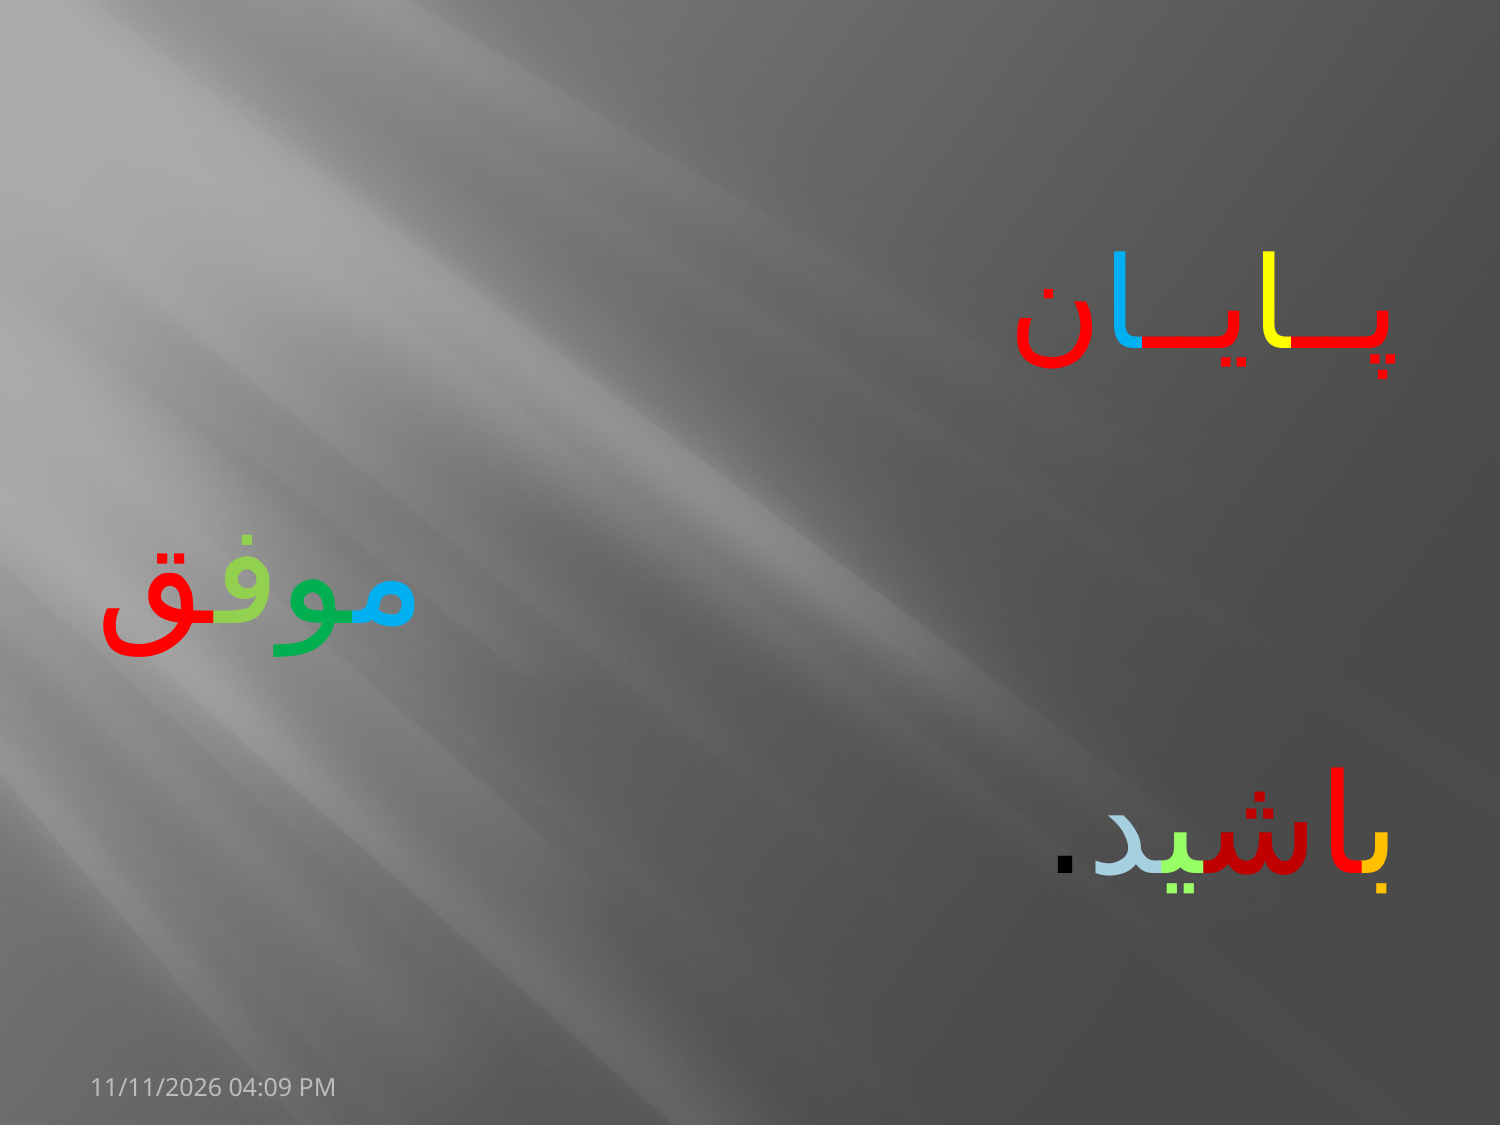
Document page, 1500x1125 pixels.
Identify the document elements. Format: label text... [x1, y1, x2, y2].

slide_number 18/دسامبر/29 [75, 1052, 425, 1113]
list پــایــان موفق باشید. [64, 137, 1415, 910]
